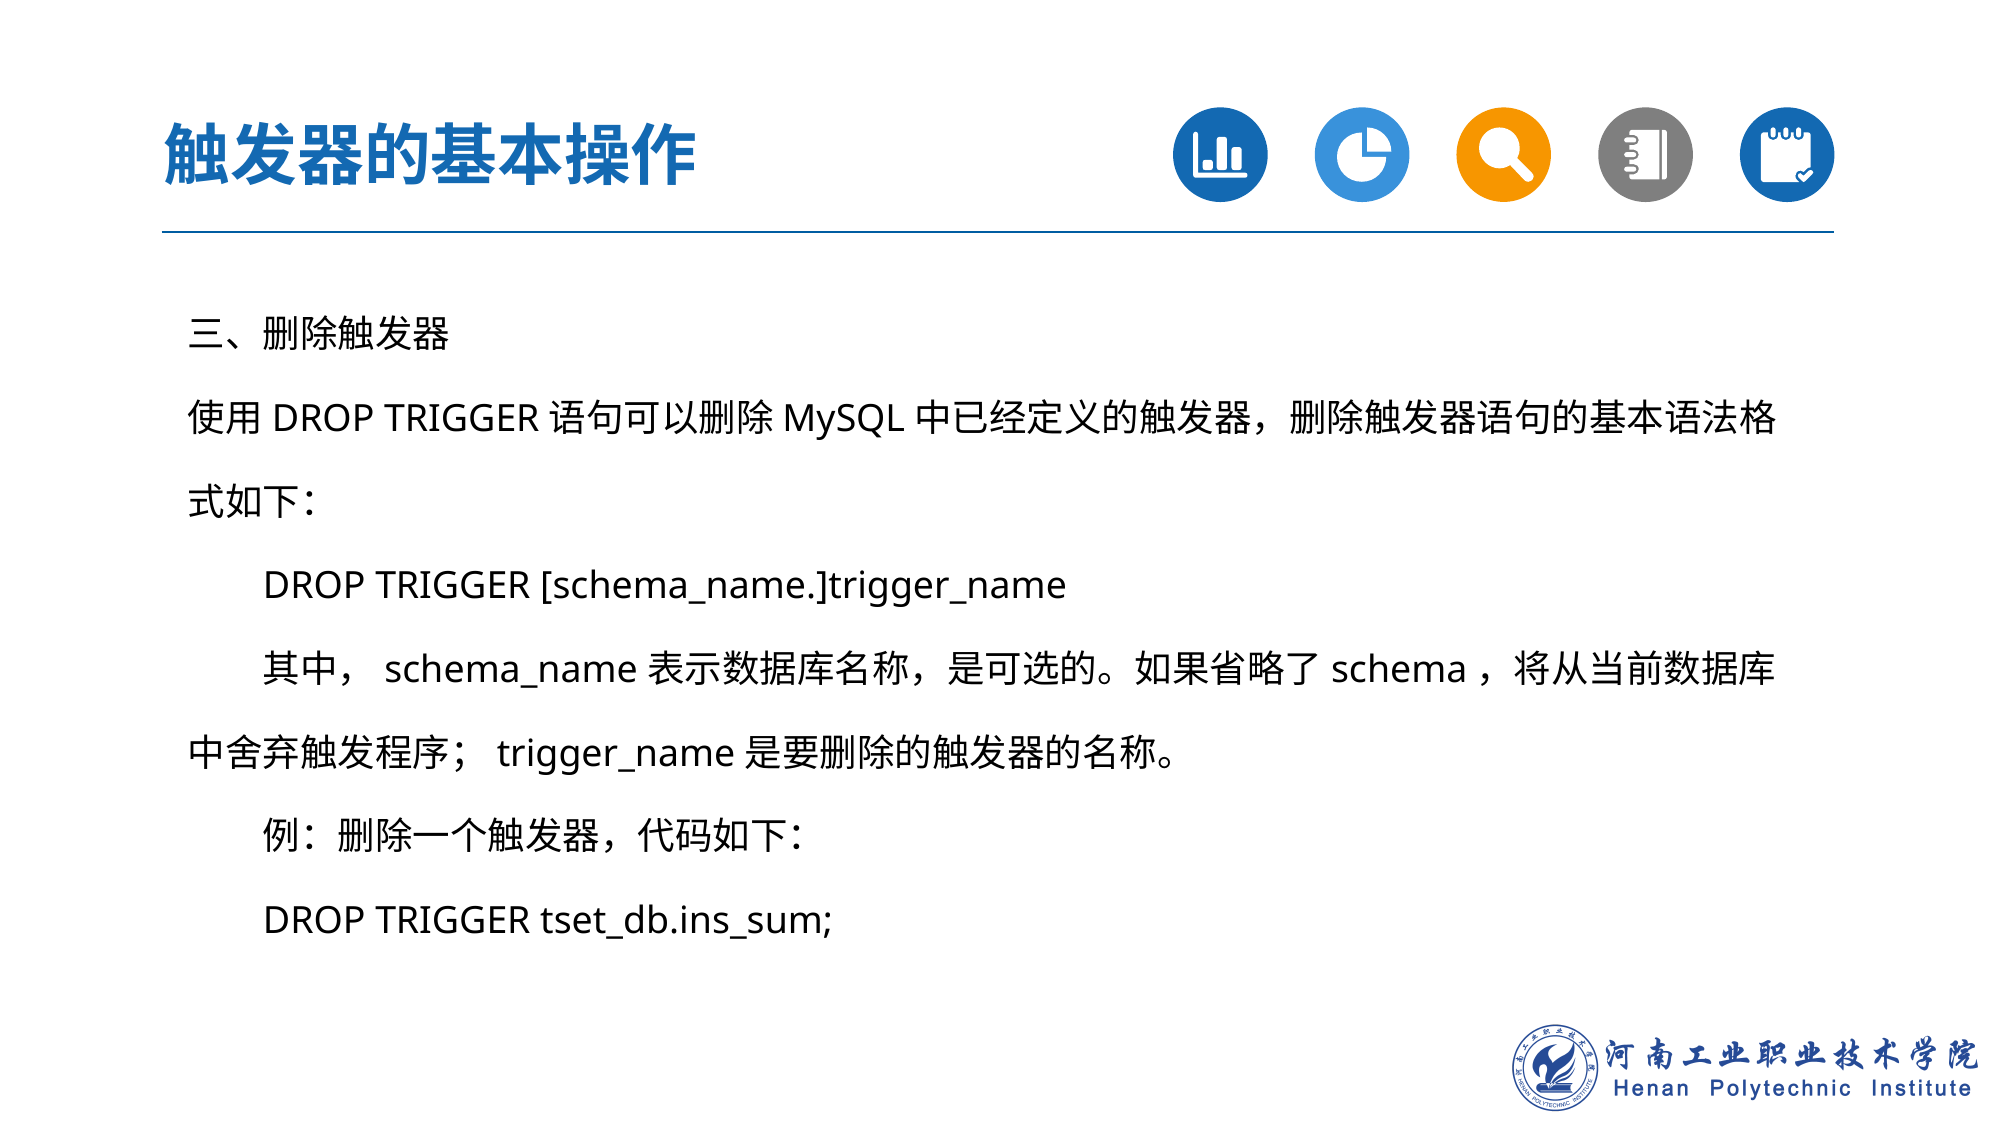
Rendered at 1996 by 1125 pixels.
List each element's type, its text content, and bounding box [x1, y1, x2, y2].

text_box 触发器的基本操作 [110, 93, 752, 203]
text_box 三、删除触发器 使用DROP TRIGGER语句可以删除MySQL中已经定义的触发器，删除触发器语句的基本语法格式如下： DROP TRIGGER [schema_name.]trigger_name 其中，schema_name表示数据库名称，是可选的。如果省略了schema，将从当前数据库中舍弃触发程序；trigger_name是要删除的触发器的名称。 例：删除一个触发器，代码如下： DROP TRIGGER tset_db.ins_sum; [167, 251, 1822, 1021]
picture [1493, 1020, 1984, 1118]
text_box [1314, 107, 1410, 203]
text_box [1456, 107, 1552, 203]
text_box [1739, 107, 1835, 203]
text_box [1598, 107, 1694, 203]
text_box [1172, 107, 1268, 203]
